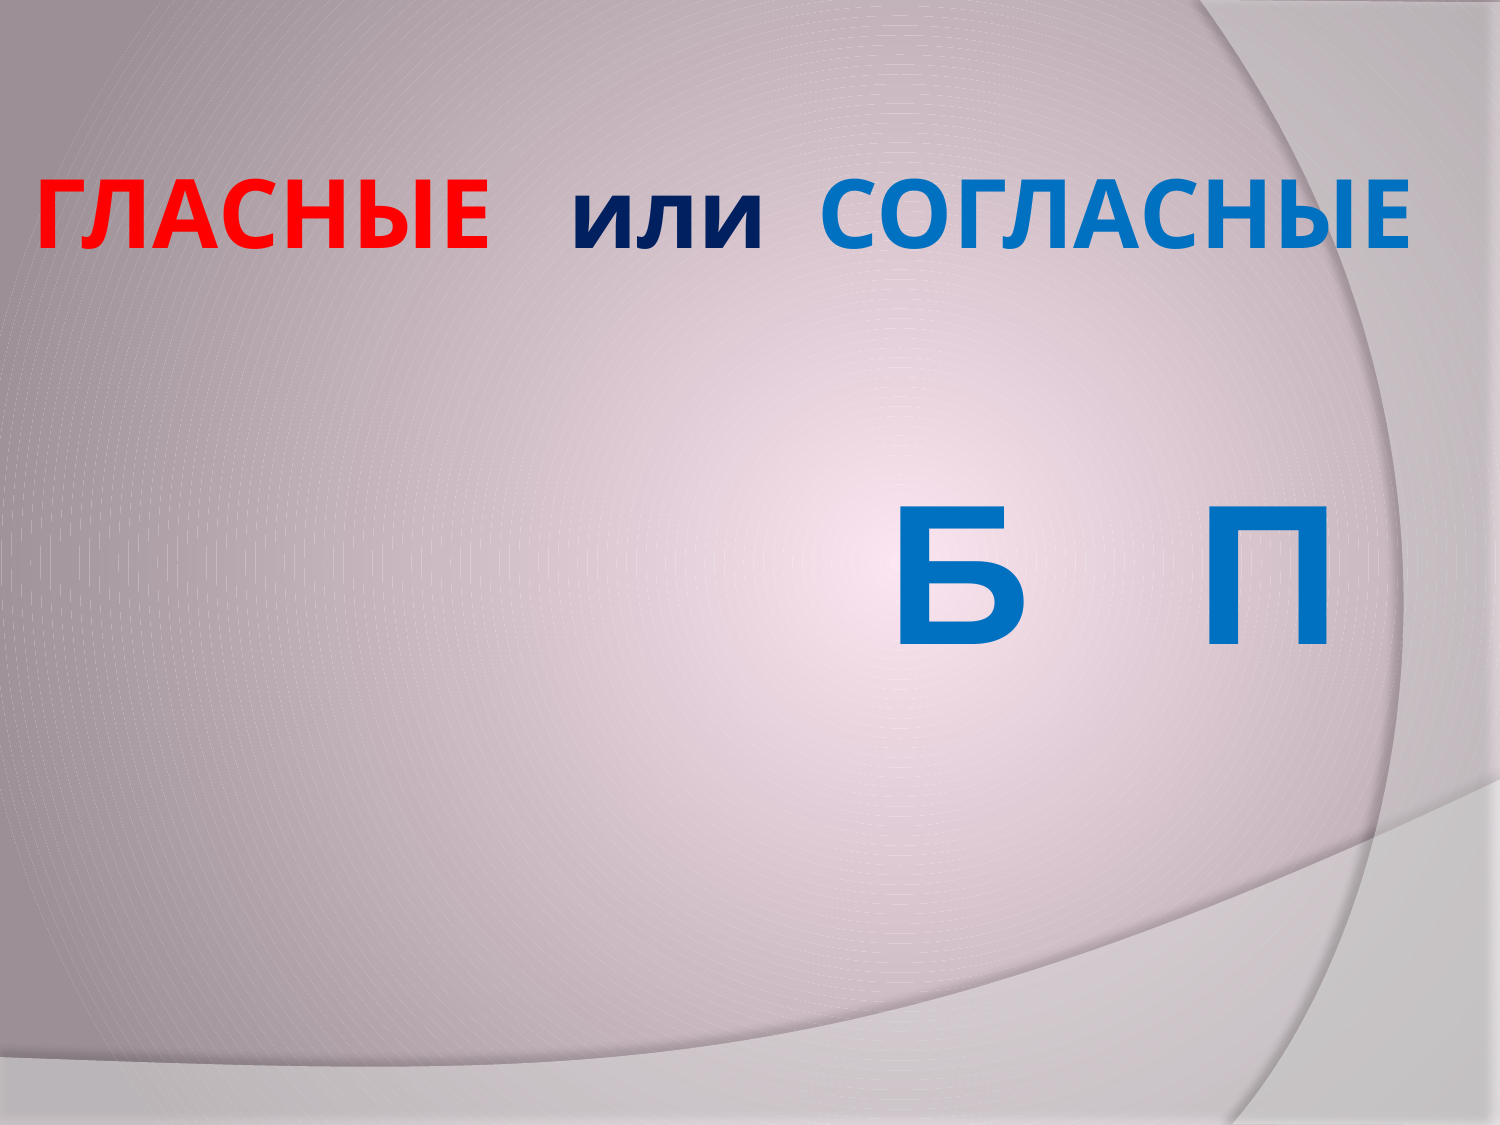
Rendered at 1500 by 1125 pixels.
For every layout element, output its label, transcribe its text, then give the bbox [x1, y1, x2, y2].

list Б П [699, 437, 1450, 1005]
title ГЛАСНЫЕ или СОГЛАСНЫЕ [24, 45, 1475, 375]
